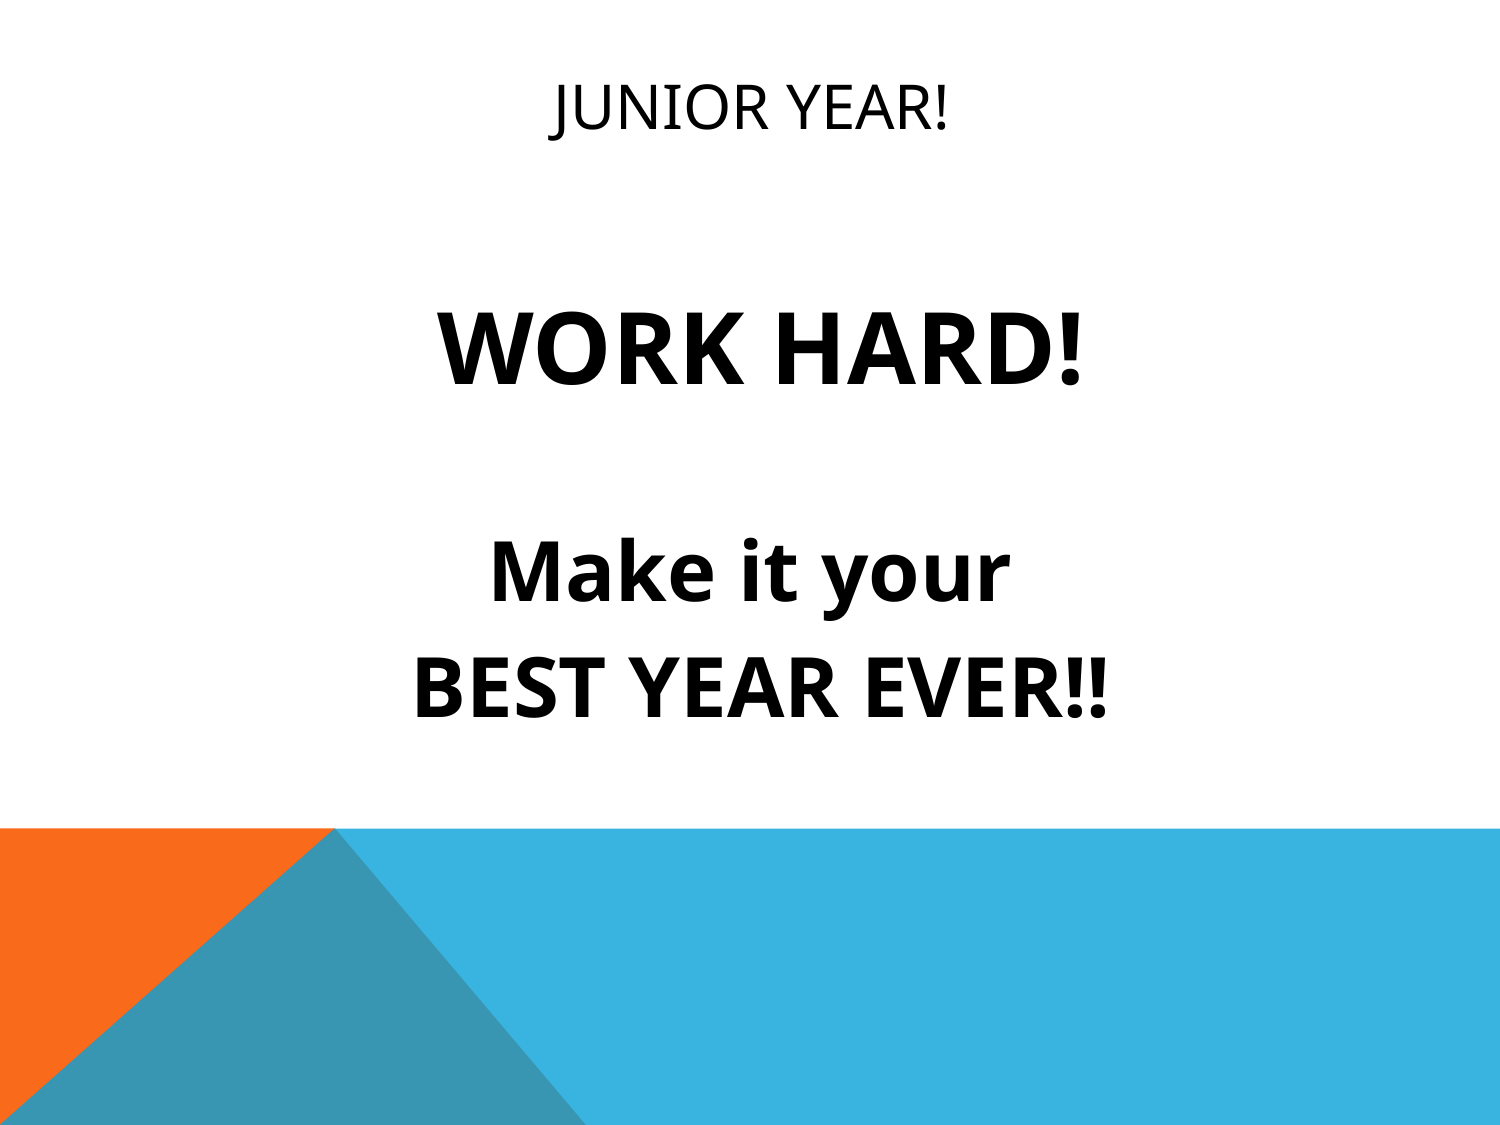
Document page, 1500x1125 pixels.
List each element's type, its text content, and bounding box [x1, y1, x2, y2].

title Junior Year! [135, 60, 1369, 150]
list WORK HARD! Make it your BEST YEAR EVER!! [135, 180, 1369, 768]
